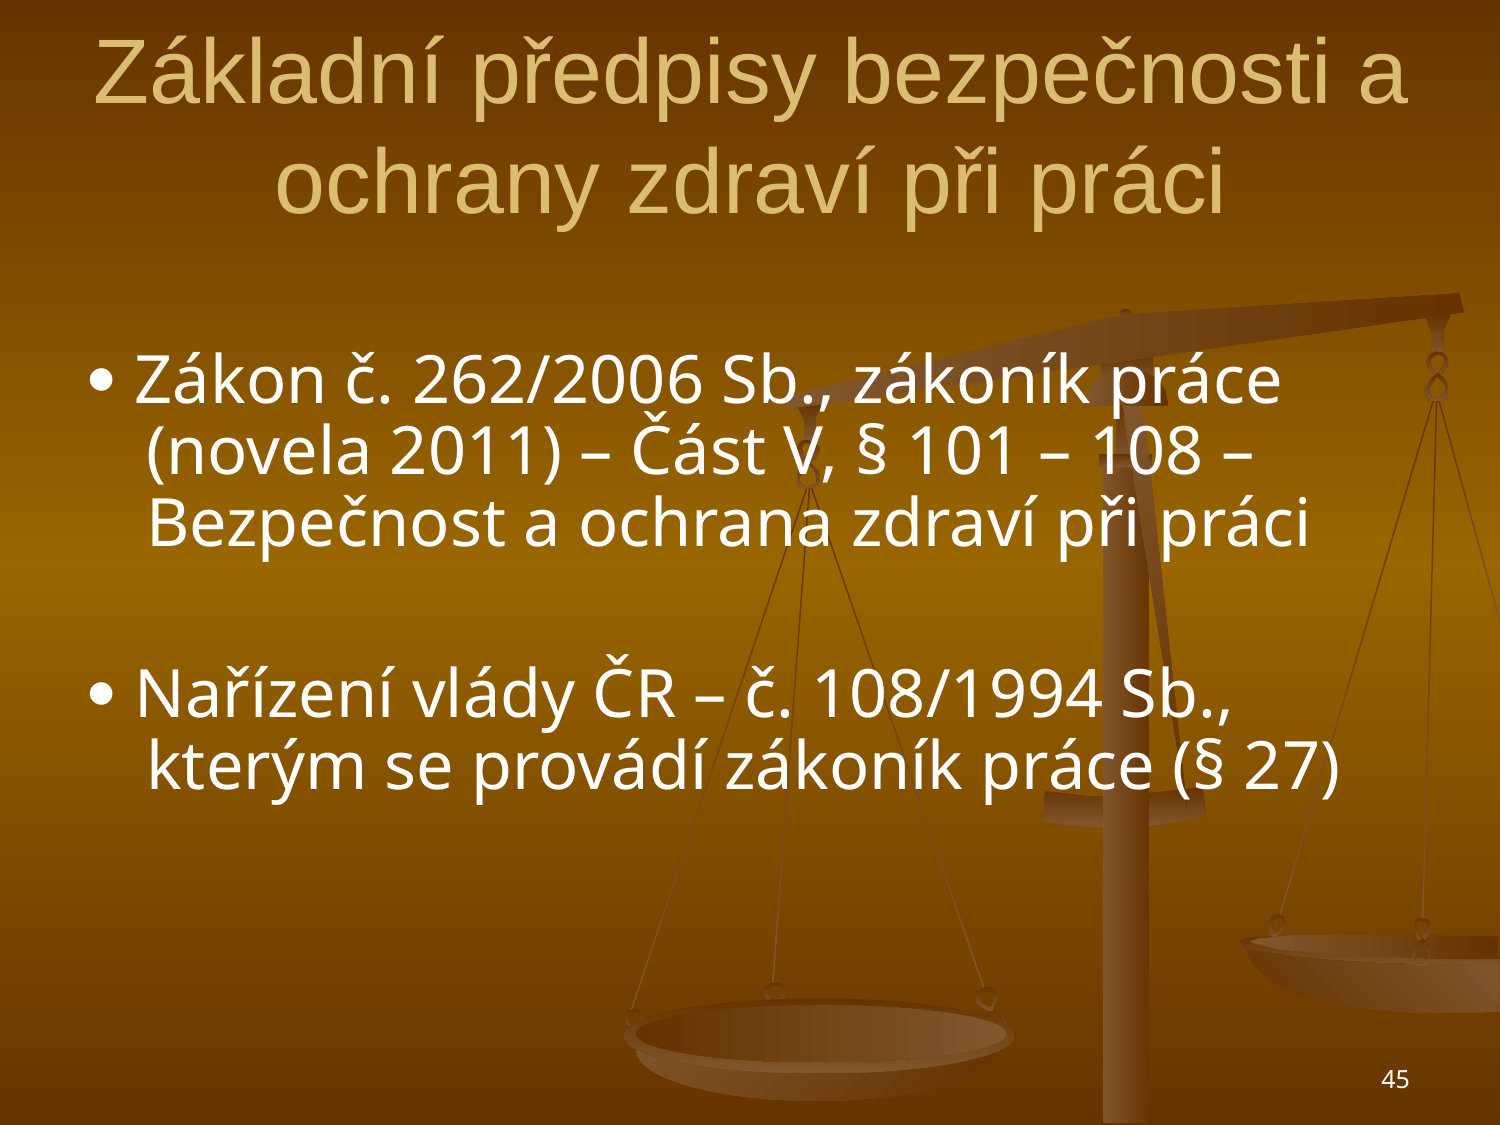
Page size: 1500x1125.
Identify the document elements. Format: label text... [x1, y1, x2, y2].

list  Zákon č. 262/2006 Sb., zákoník práce (novela 2011) – Část V, § 101 – 108 – Bezpečnost a ochrana zdraví při práci  Nařízení vlády ČR – č. 108/1994 Sb., kterým se provádí zákoník práce (§ 27) [74, 337, 1426, 1006]
slide_number 45 [1074, 1029, 1426, 1106]
title Základní předpisy bezpečnosti a ochrany zdraví při práci [76, 77, 1428, 266]
